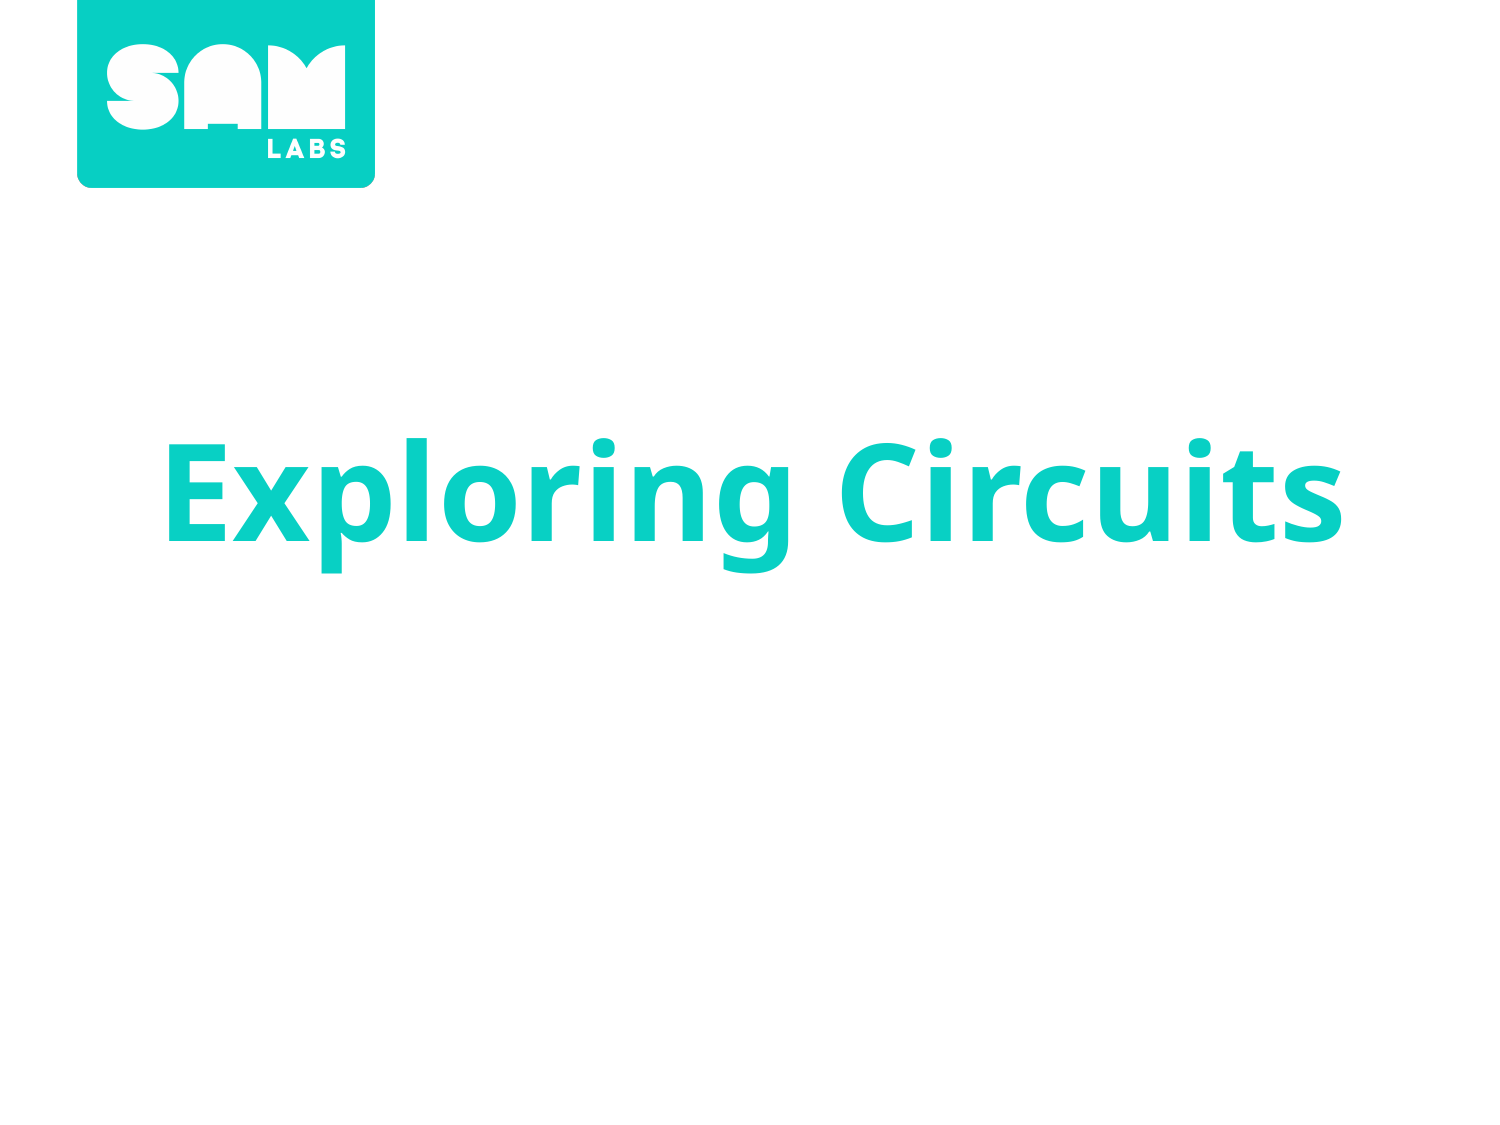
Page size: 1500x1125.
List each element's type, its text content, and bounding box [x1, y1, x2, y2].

picture [0, 0, 375, 189]
text_box Exploring Circuits [83, 401, 1421, 789]
